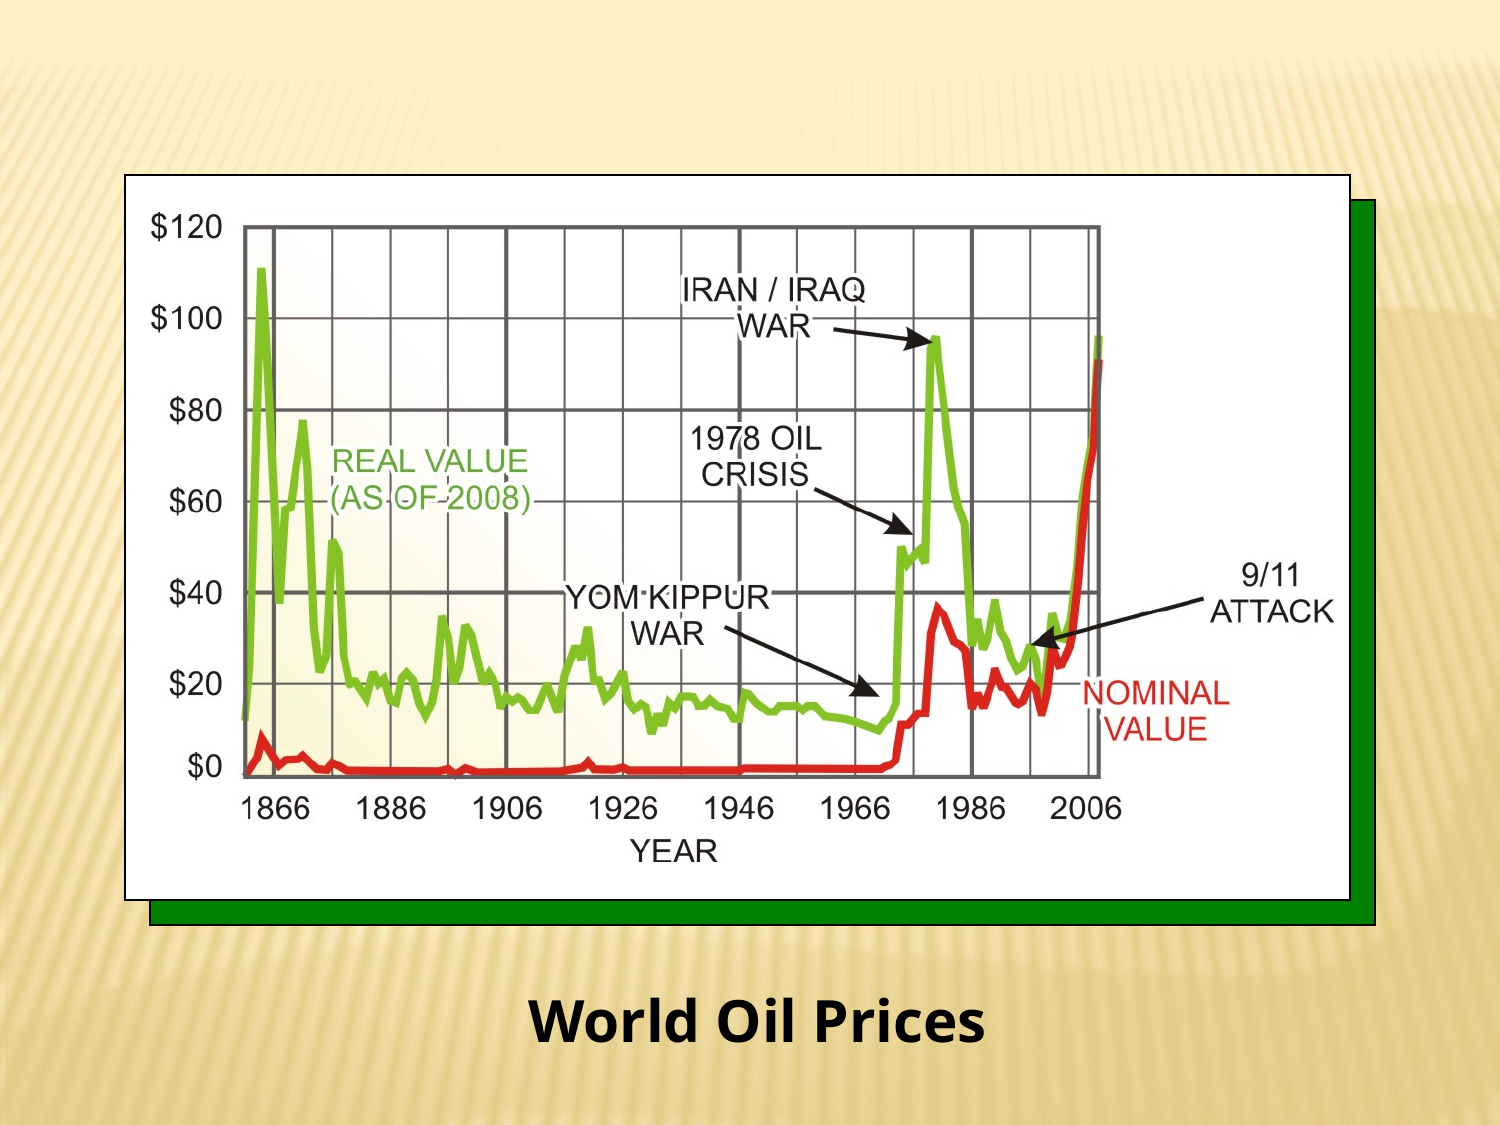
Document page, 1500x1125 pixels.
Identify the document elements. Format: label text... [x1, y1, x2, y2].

text_box [125, 174, 1350, 900]
picture [149, 212, 1338, 863]
text_box [150, 200, 1375, 925]
text_box World Oil Prices [50, 962, 1450, 1075]
